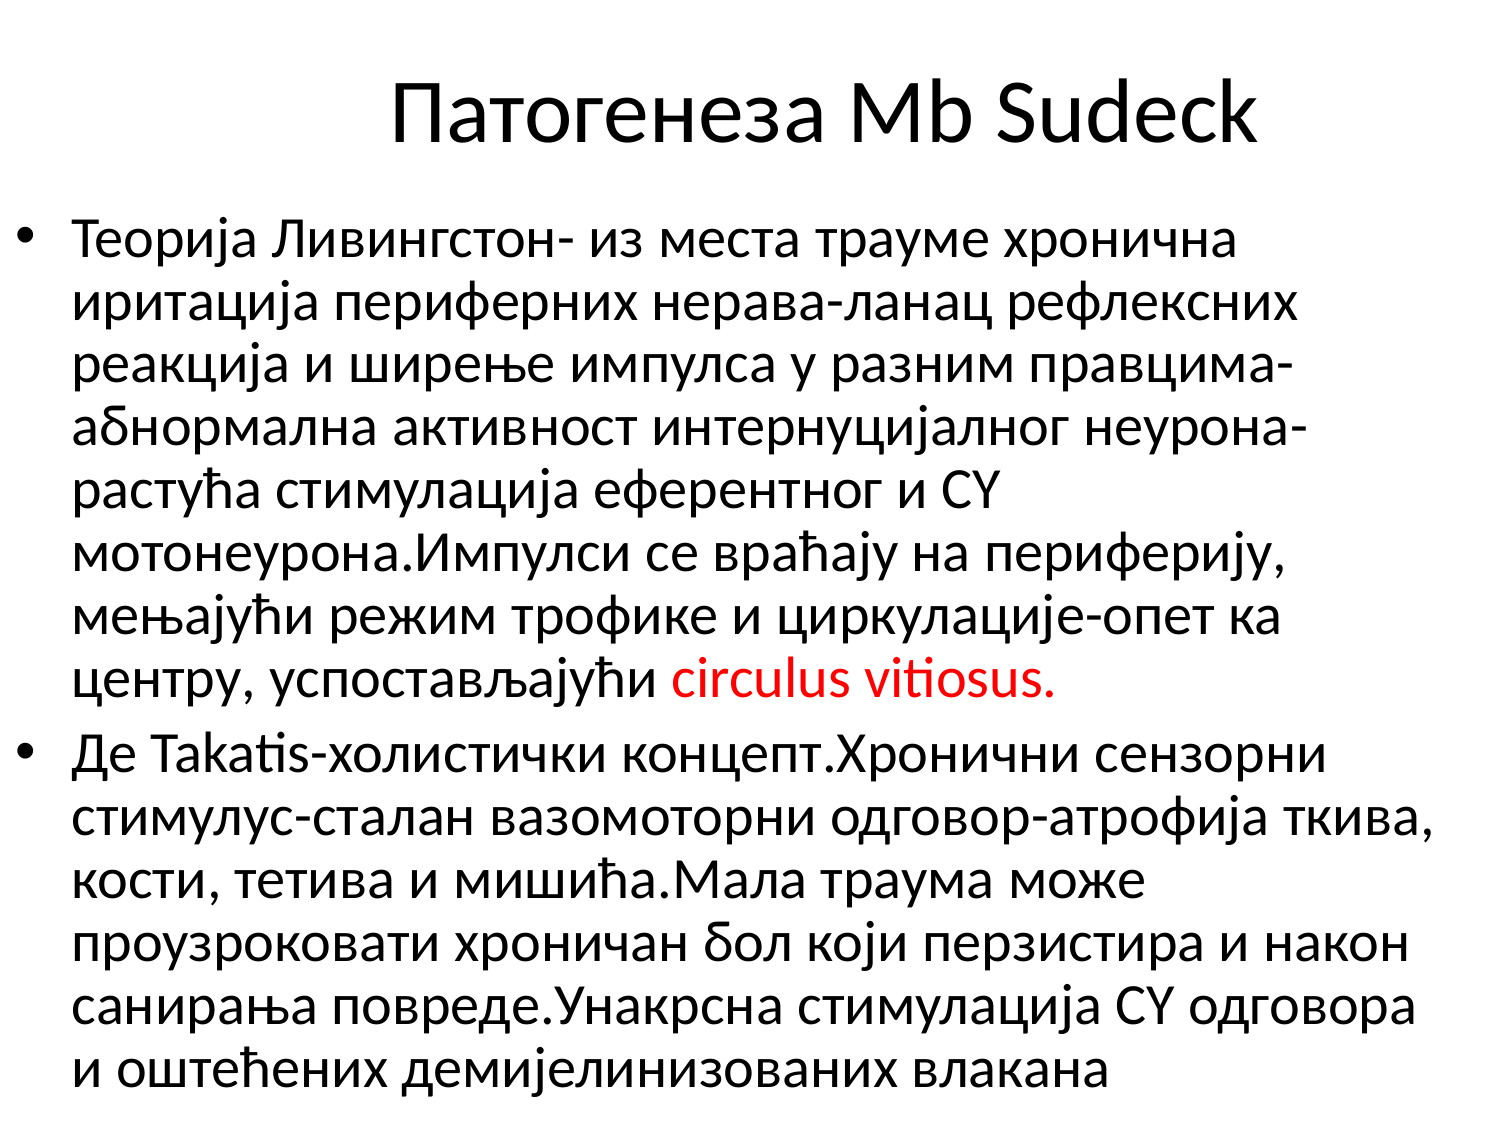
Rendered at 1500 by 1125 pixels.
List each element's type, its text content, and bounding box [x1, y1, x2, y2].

list Теорија Ливингстон- из места трауме хронична иритација периферних нерава-ланац рефлексних реакција и ширење импулса у разним правцима-абнормална активност интернуцијалног неурона-растућа стимулација еферентног и СY мотонеурона.Импулси се враћају на периферију, мењајући режим трофике и циркулације-опет ка центру, успостављајући circulus vitiosus. Де Takatis-холистички концепт.Хронични сензорни стимулус-сталан вазомоторни одговор-атрофија ткива, кости, тетива и мишића.Мала траума може проузроковати хроничан бол који перзистира и након санирања повреде.Унакрсна стимулација СY одговора и оштећених демијелинизованих влакана [0, 199, 1467, 933]
title Патогенезa Mb Sudeck [187, 35, 1463, 176]
